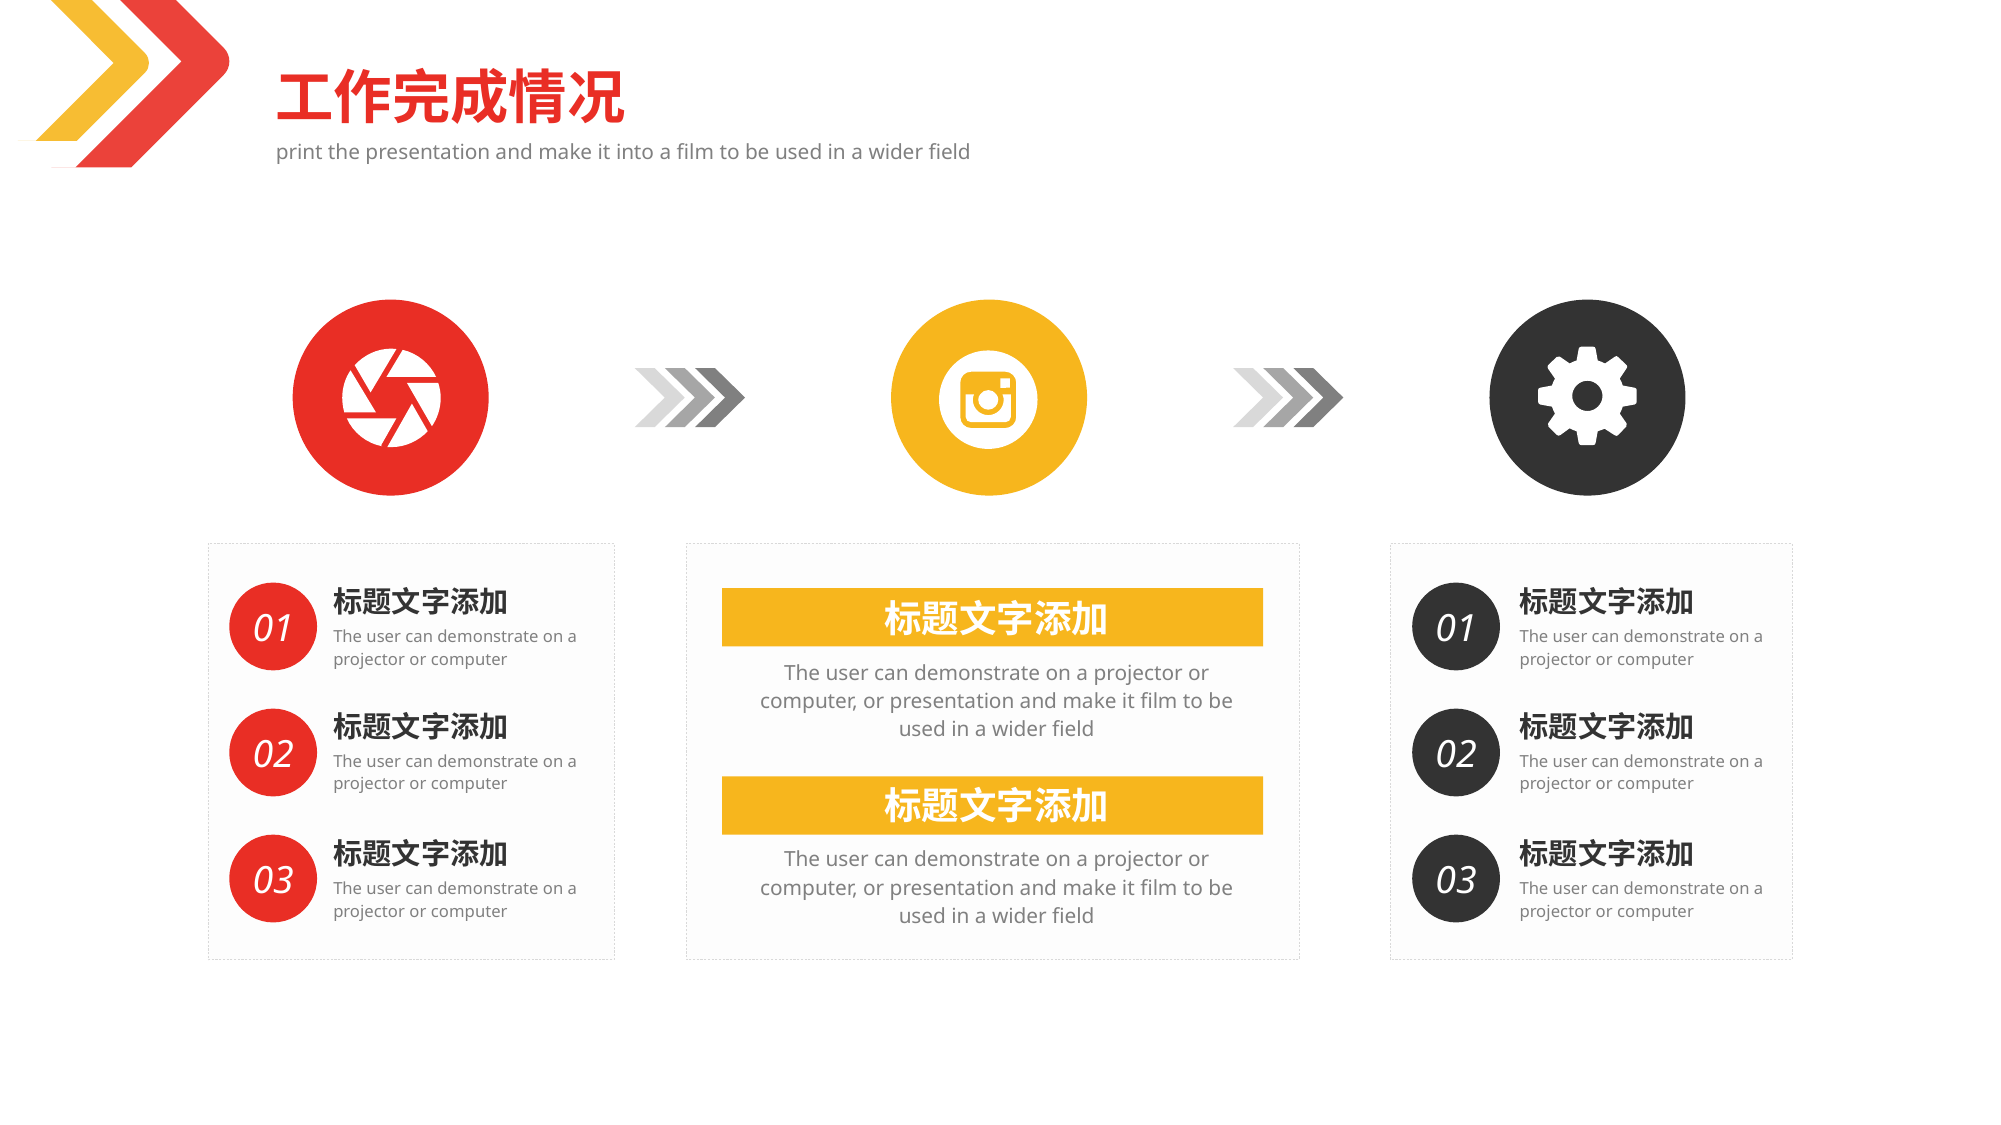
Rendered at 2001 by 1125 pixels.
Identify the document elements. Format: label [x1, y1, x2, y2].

text_box [686, 543, 1300, 960]
text_box [1390, 543, 1798, 960]
text_box [292, 299, 1686, 496]
text_box [0, 0, 1169, 193]
text_box [207, 543, 614, 960]
